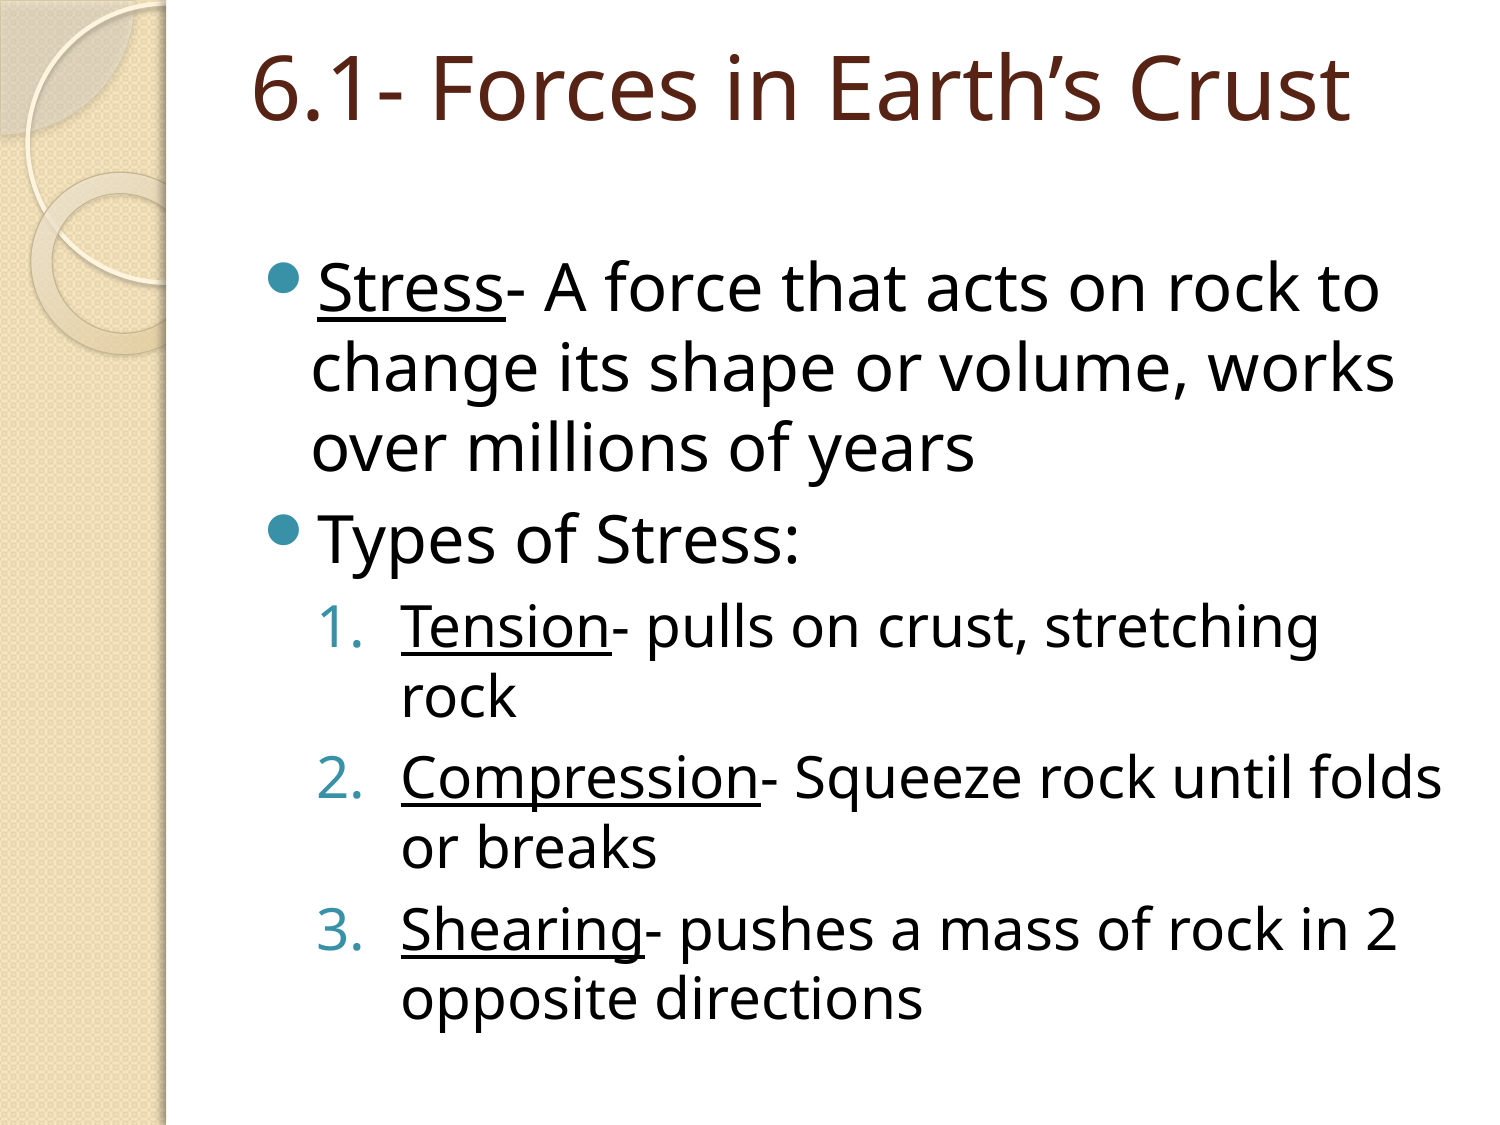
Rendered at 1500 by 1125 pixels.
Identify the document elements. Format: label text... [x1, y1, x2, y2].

list Stress- A force that acts on rock to change its shape or volume, works over millions of years Types of Stress: Tension- pulls on crust, stretching rock Compression- Squeeze rock until folds or breaks Shearing- pushes a mass of rock in 2 opposite directions [235, 237, 1466, 1025]
title 6.1- Forces in Earth’s Crust [235, 45, 1466, 233]
